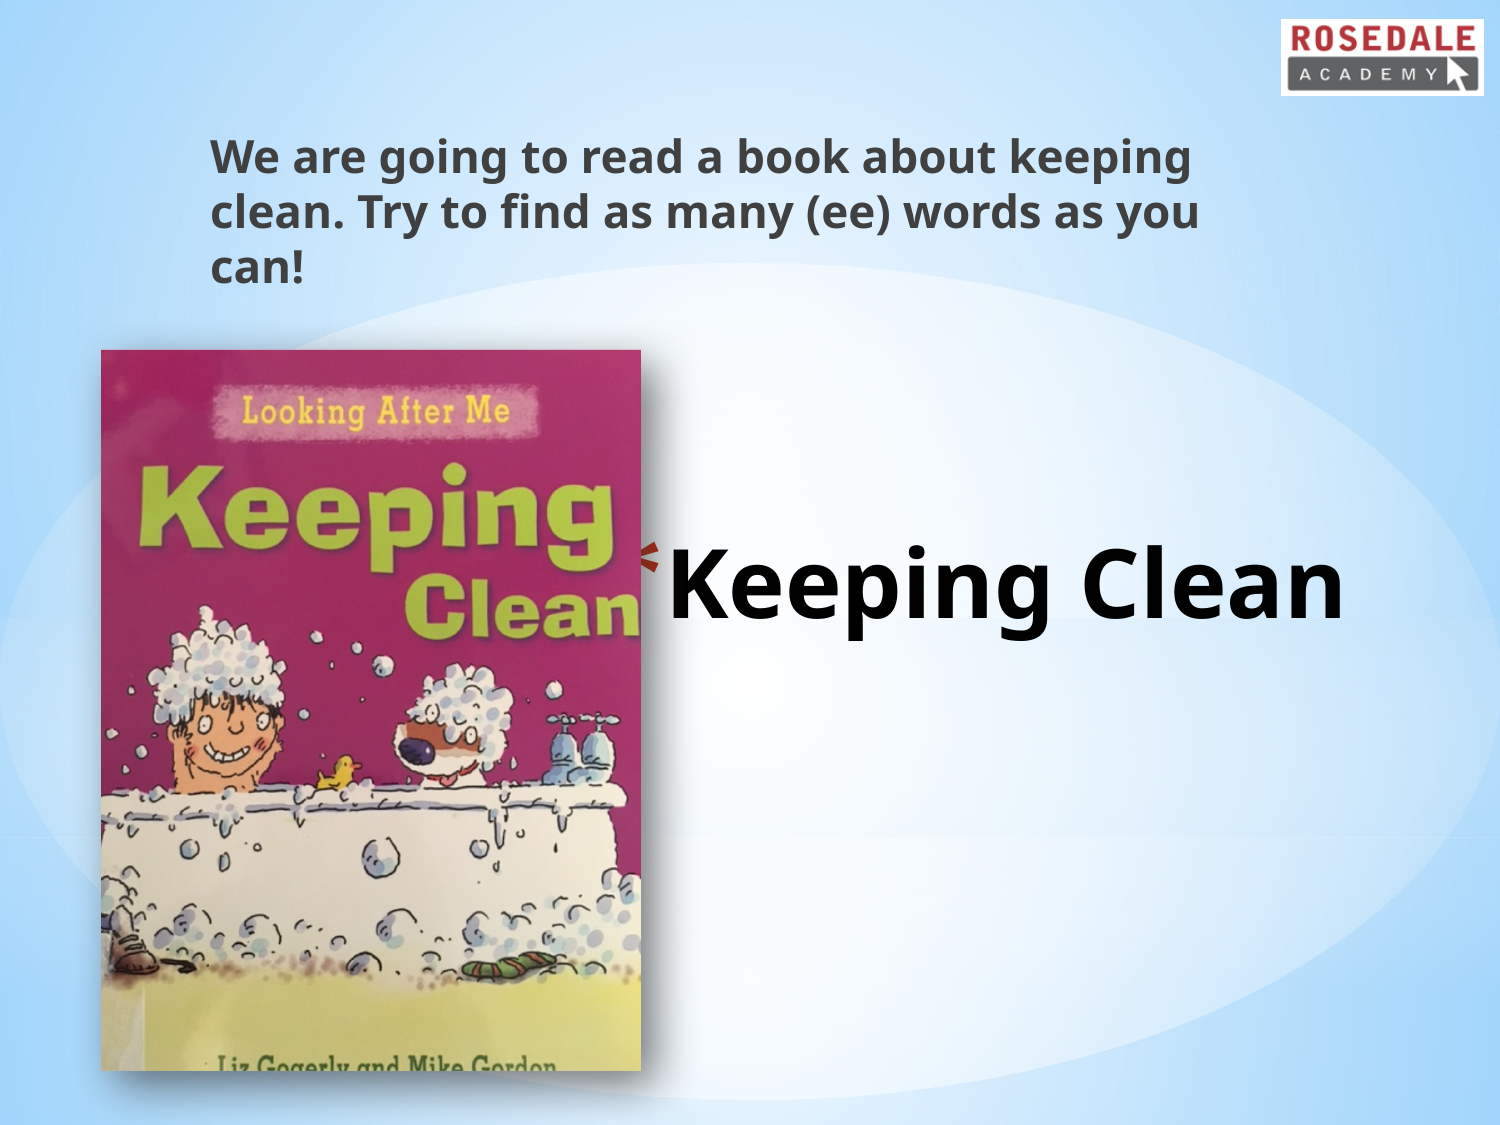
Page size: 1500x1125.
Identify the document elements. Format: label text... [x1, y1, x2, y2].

title Keeping Clean [737, 515, 1363, 905]
picture [1281, 18, 1484, 97]
picture [10, 350, 732, 1070]
list We are going to read a book about keeping clean. Try to find as many (ee) words as you can! [187, 120, 1317, 690]
